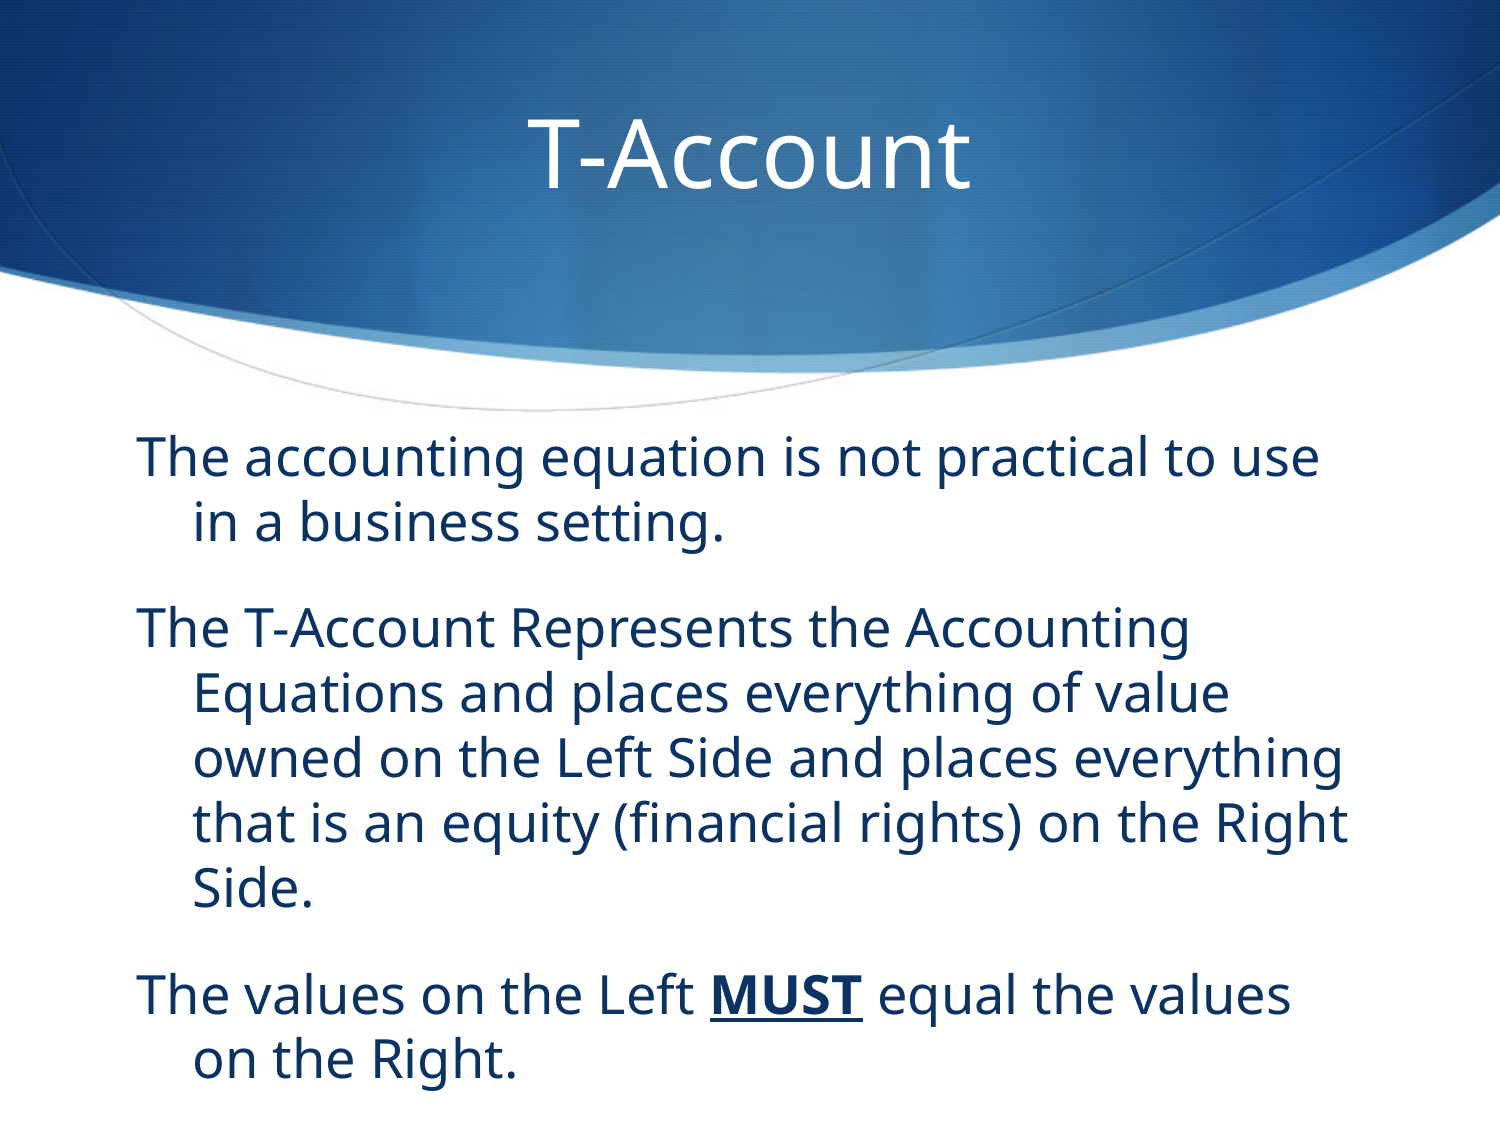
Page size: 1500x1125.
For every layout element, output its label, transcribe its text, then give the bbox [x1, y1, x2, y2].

title T-Account [75, 56, 1425, 245]
list The accounting equation is not practical to use in a business setting. The T-Account Represents the Accounting Equations and places everything of value owned on the Left Side and places everything that is an equity (financial rights) on the Right Side. The values on the Left MUST equal the values on the Right. [121, 414, 1379, 1093]
picture [0, 0, 1500, 1125]
